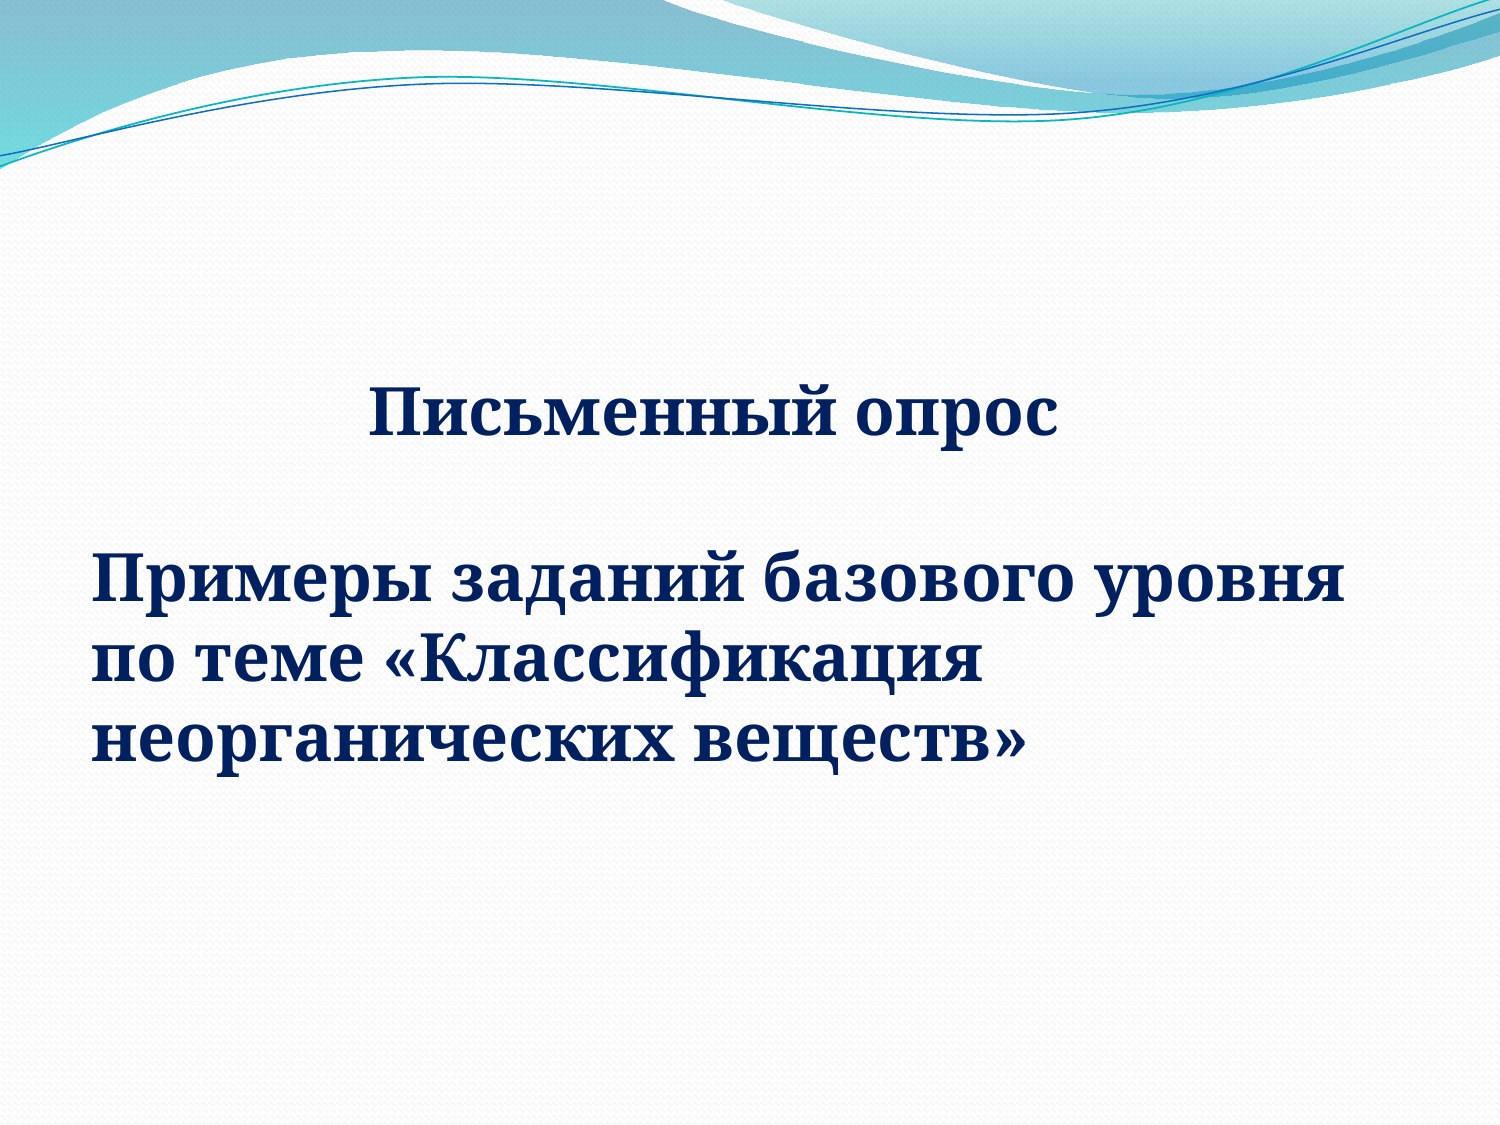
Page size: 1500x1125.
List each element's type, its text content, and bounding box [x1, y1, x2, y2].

text_box Письменный опрос [277, 361, 1169, 457]
text_box Примеры заданий базового уровня по теме «Классификация неорганических веществ» [76, 527, 1424, 782]
